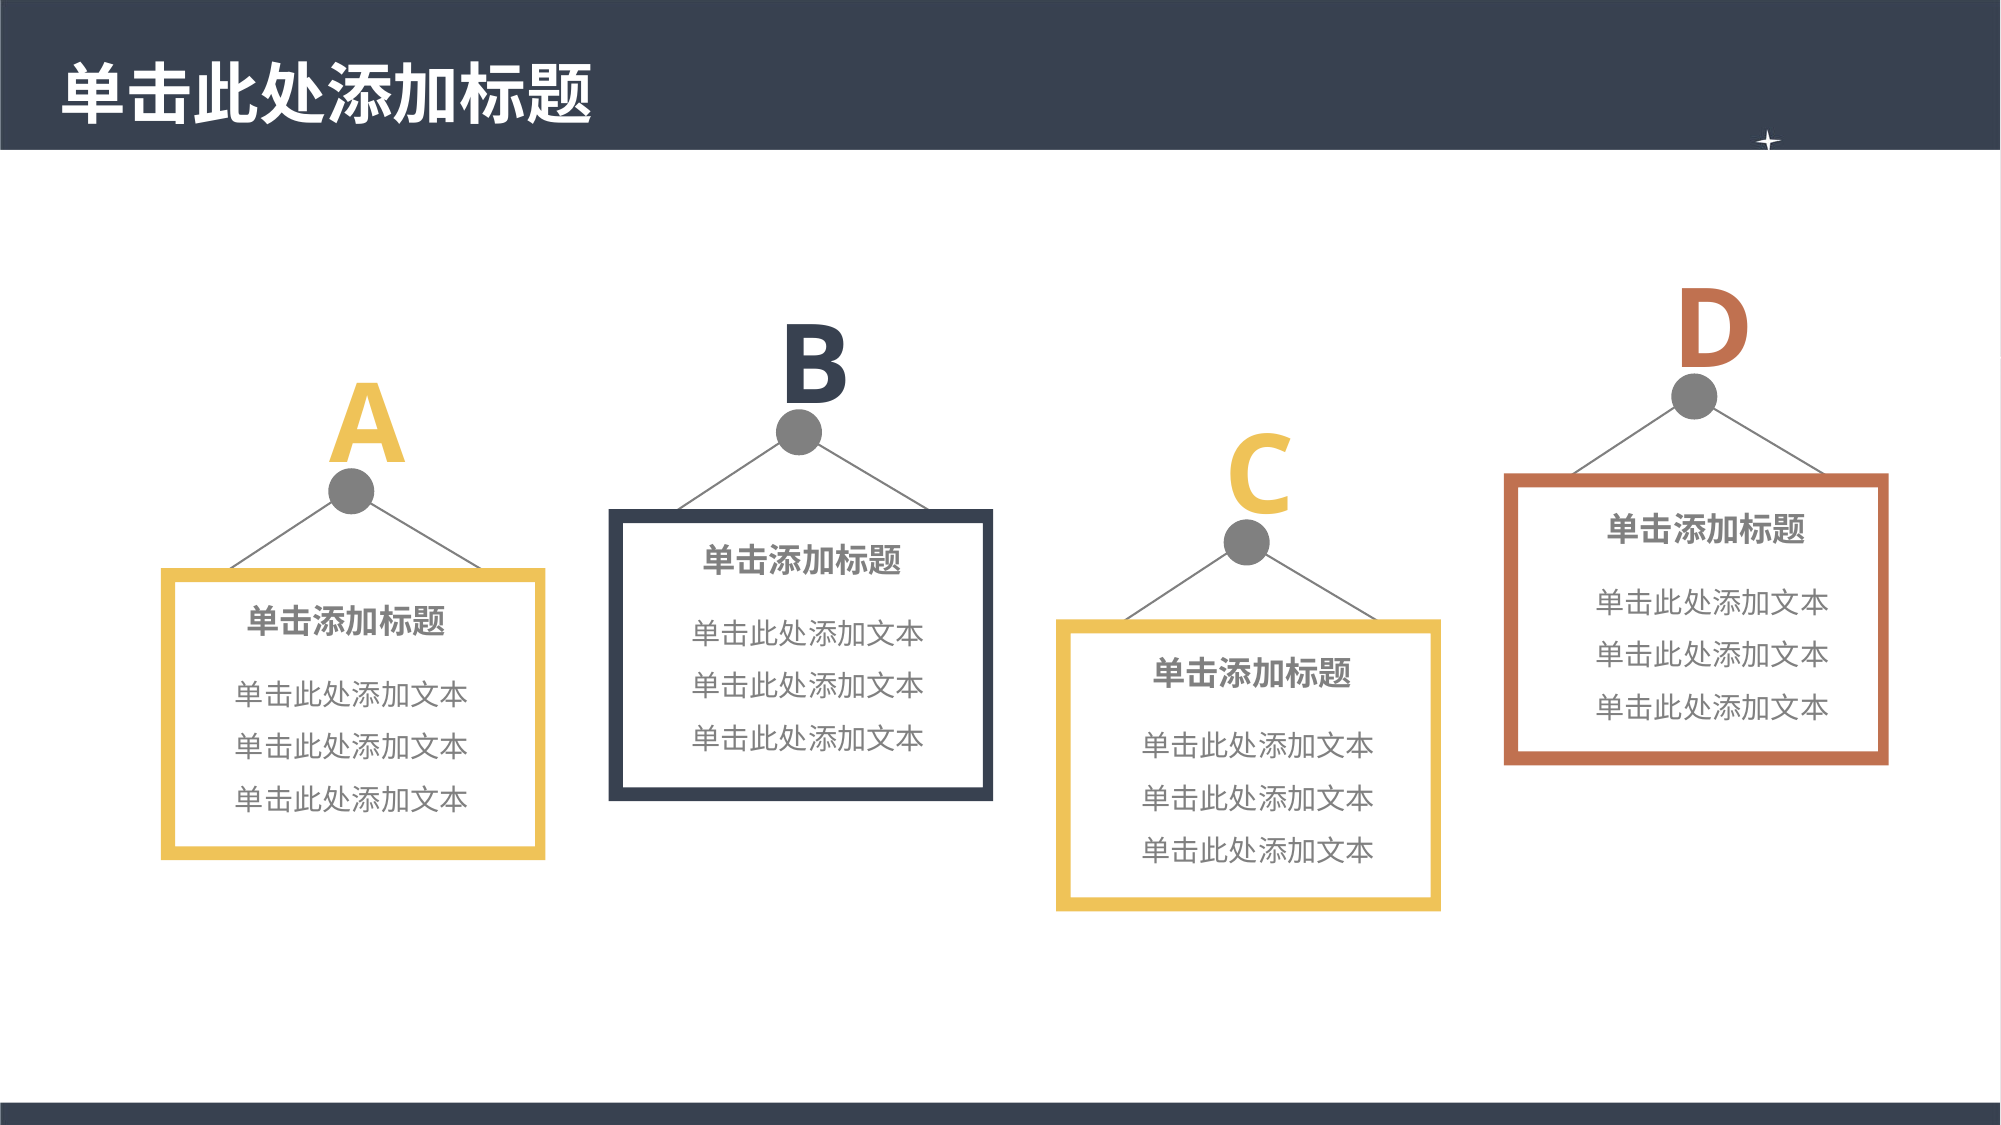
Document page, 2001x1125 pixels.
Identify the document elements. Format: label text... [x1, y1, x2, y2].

text_box C [1205, 393, 1289, 519]
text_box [160, 468, 546, 861]
picture [0, 0, 2001, 1125]
title 单击此处添加标题 [44, 44, 1770, 150]
text_box B [757, 283, 841, 409]
text_box D [1652, 247, 1736, 373]
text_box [1503, 373, 1889, 766]
text_box A [309, 342, 393, 468]
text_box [608, 409, 994, 802]
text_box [1056, 519, 1441, 912]
